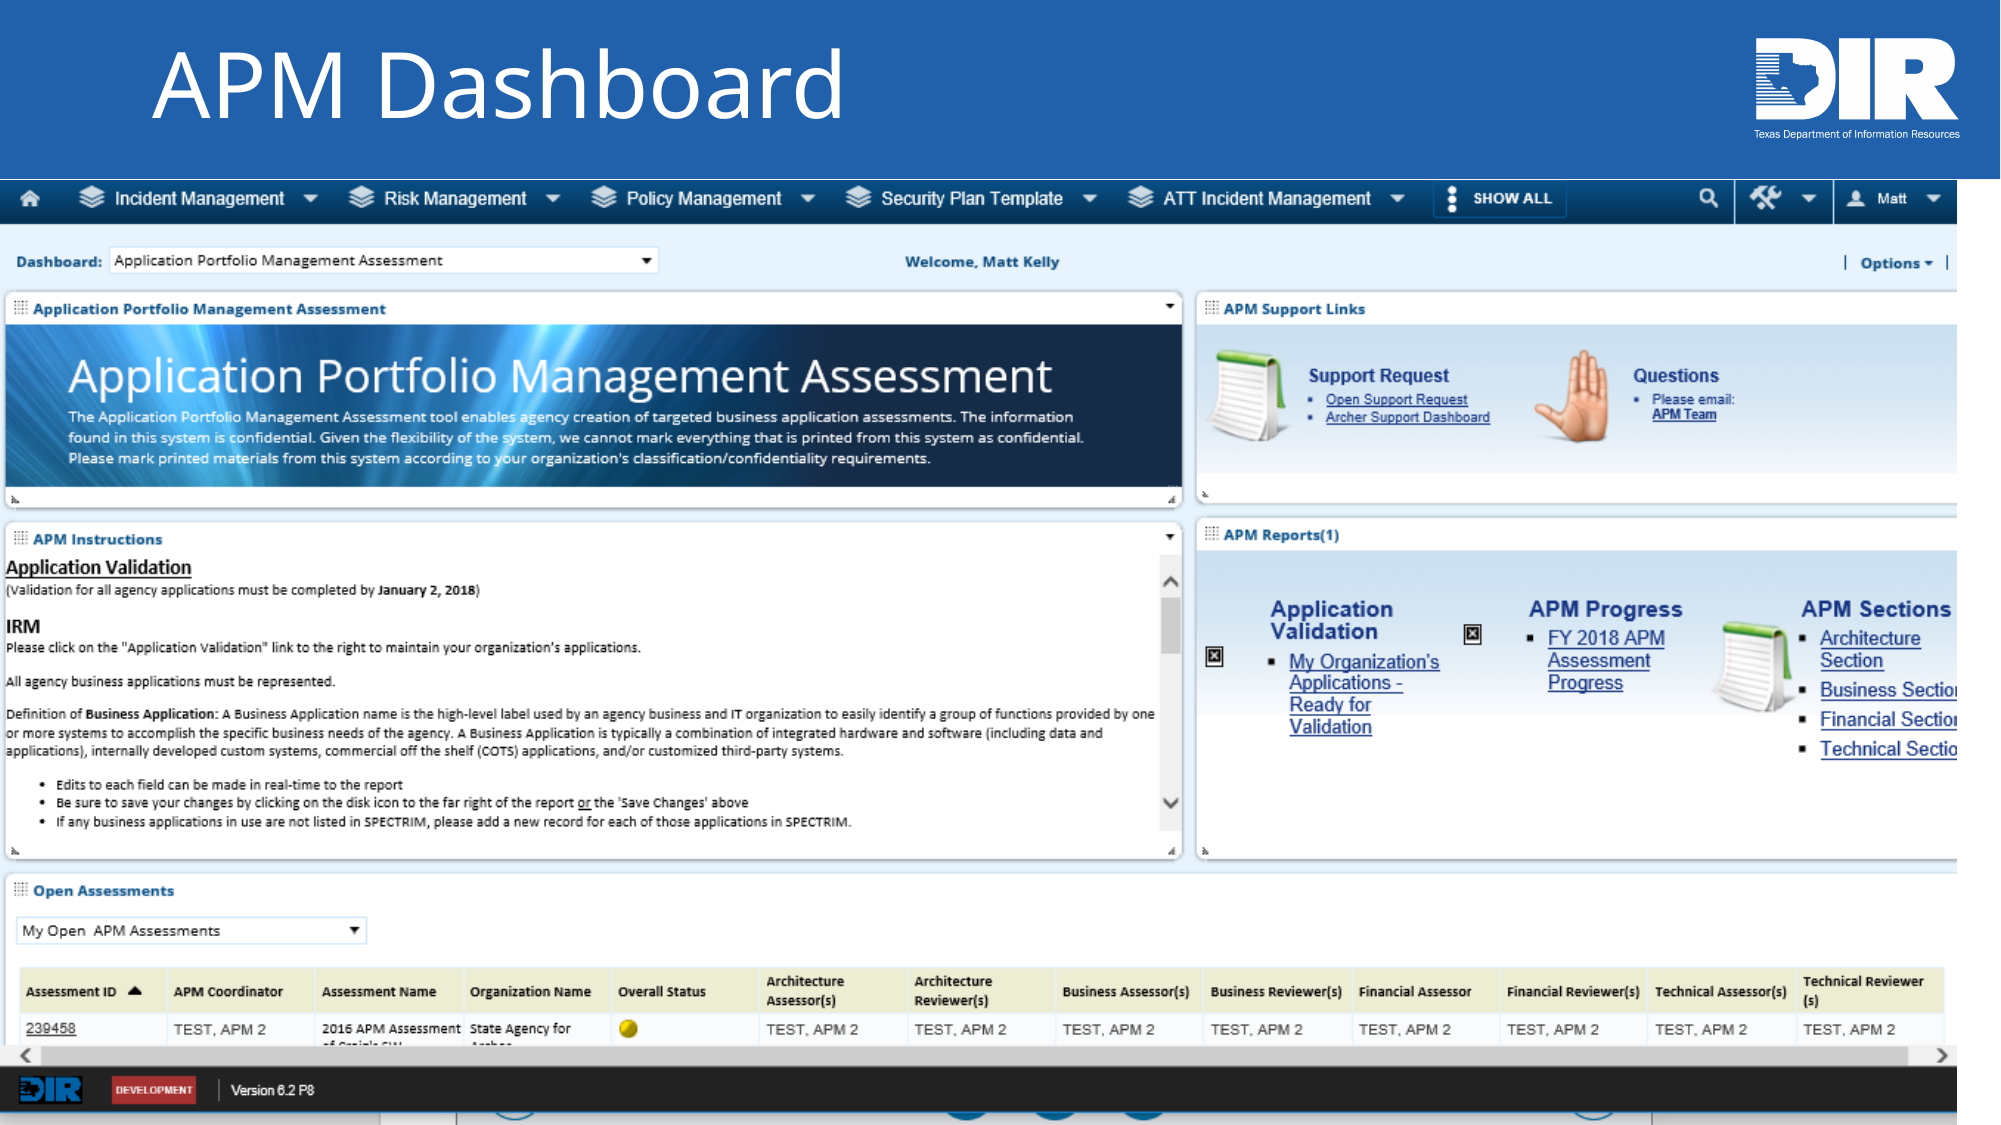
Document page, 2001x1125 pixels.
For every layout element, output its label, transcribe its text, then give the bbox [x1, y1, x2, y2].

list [0, 180, 1957, 1125]
picture [0, 0, 2001, 1125]
title APM Dashboard [137, 0, 1863, 179]
